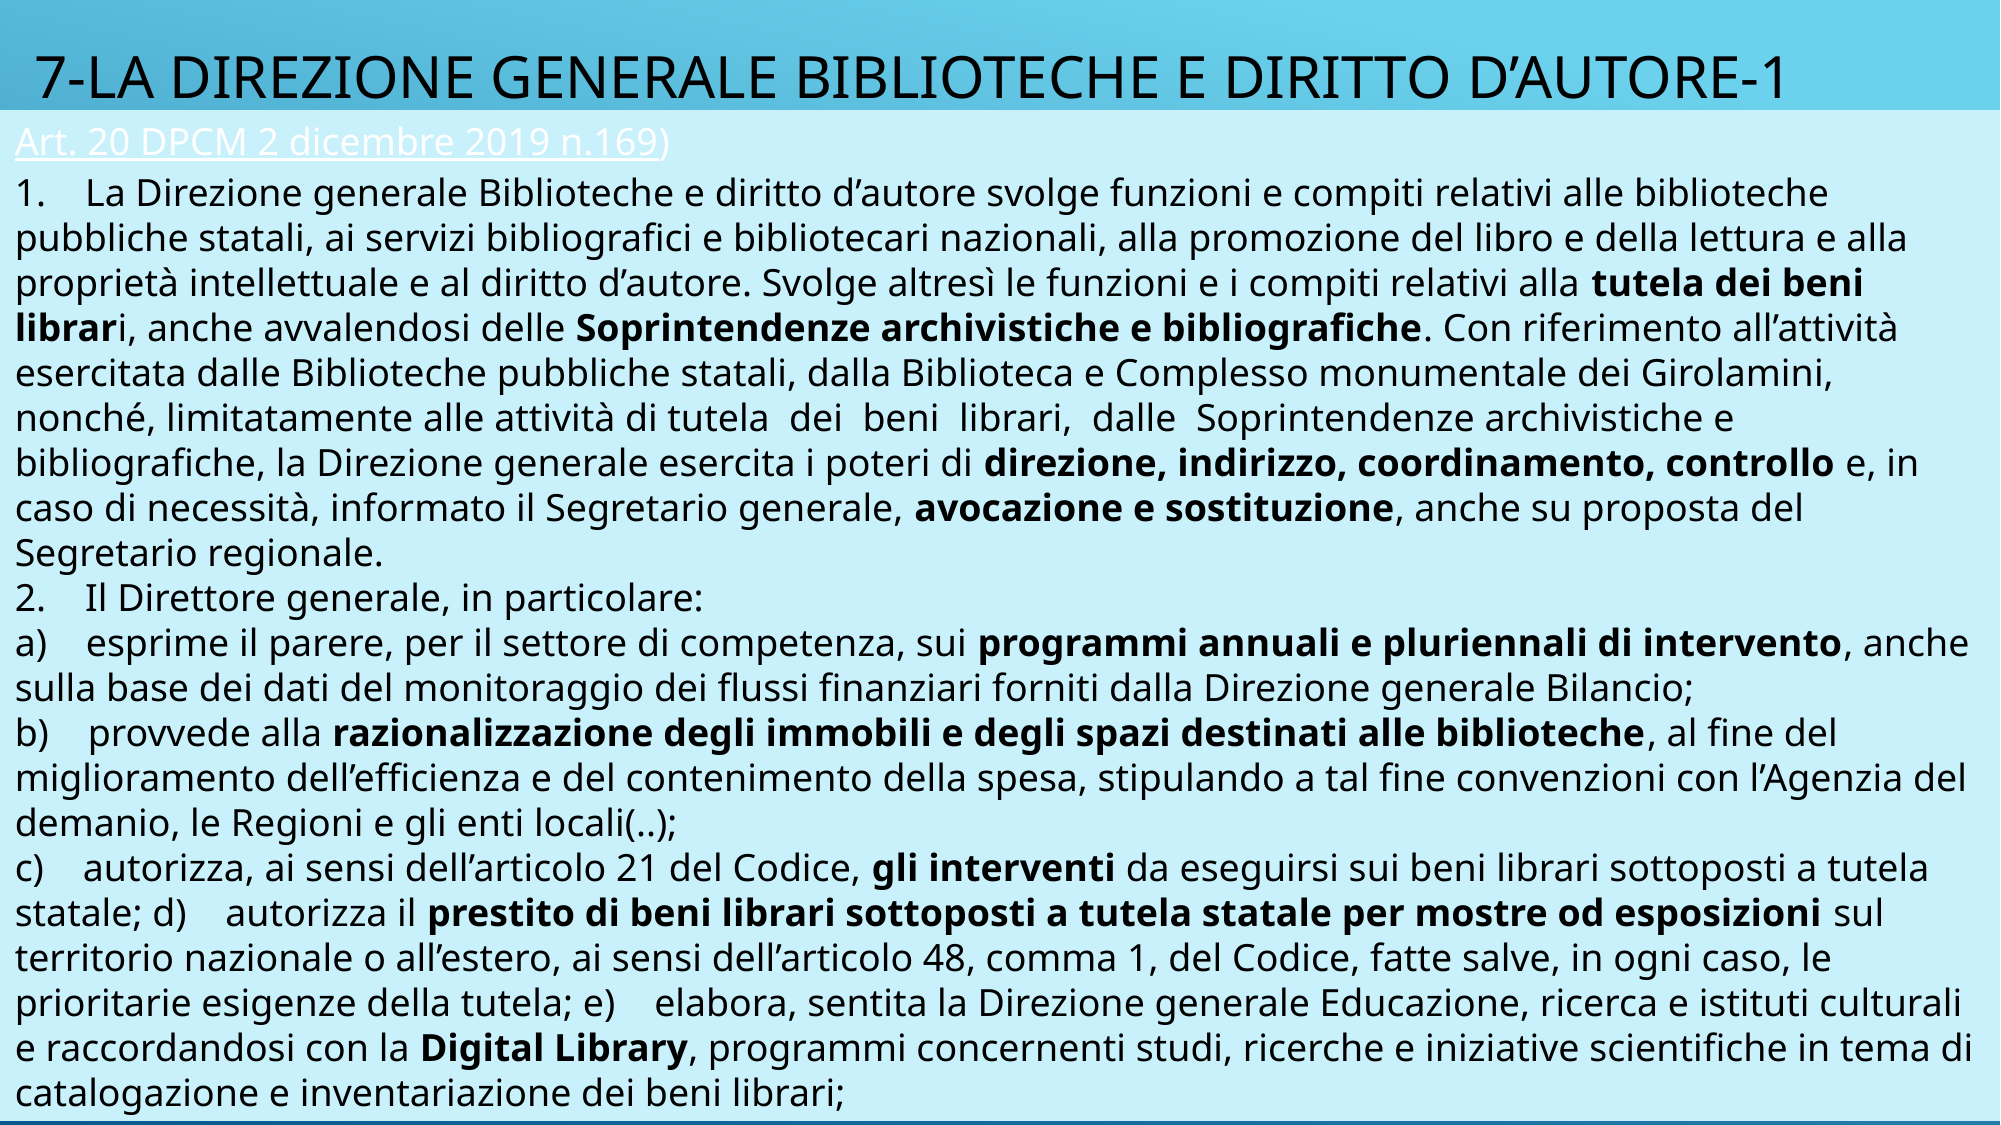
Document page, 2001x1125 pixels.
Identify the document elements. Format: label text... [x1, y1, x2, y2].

title 7-LA DIREZIONE GENERALE biblioteche e diritto d’autore-1 [0, 0, 2000, 110]
text_box Art. 20 DPCM 2 dicembre 2019 n.169) 1. La Direzione generale Biblioteche e diritto d’autore svolge funzioni e compiti relativi alle biblioteche pubbliche statali, ai servizi bibliografici e bibliotecari nazionali, alla promozione del libro e della lettura e alla proprietà intellettuale e al diritto d’autore. Svolge altresì le funzioni e i compiti relativi alla tutela dei beni librari, anche avvalendosi delle Soprintendenze archivistiche e bibliografiche. Con riferimento all’attività esercitata dalle Biblioteche pubbliche statali, dalla Biblioteca e Complesso monumentale dei Girolamini, nonché, limitatamente alle attività di tutela dei beni librari, dalle Soprintendenze archivistiche e bibliografiche, la Direzione generale esercita i poteri di direzione, indirizzo, coordinamento, controllo e, in caso di necessità, informato il Segretario generale, avocazione e sostituzione, anche su proposta del Segretario regionale. 2. Il Direttore generale, in particolare: a) esprime il parere, per il settore di competenza, sui programmi annuali e pluriennali di intervento, anche sulla base dei dati del monitoraggio dei flussi finanziari forniti dalla Direzione generale Bilancio; b) provvede alla razionalizzazione degli immobili e degli spazi destinati alle biblioteche, al fine del miglioramento dell’efficienza e del contenimento della spesa, stipulando a tal fine convenzioni con l’Agenzia del demanio, le Regioni e gli enti locali(..); c) autorizza, ai sensi dell’articolo 21 del Codice, gli interventi da eseguirsi sui beni librari sottoposti a tutela statale; d) autorizza il prestito di beni librari sottoposti a tutela statale per mostre od esposizioni sul territorio nazionale o all’estero, ai sensi dell’articolo 48, comma 1, del Codice, fatte salve, in ogni caso, le prioritarie esigenze della tutela; e) elabora, sentita la Direzione generale Educazione, ricerca e istituti culturali e raccordandosi con la Digital Library, programmi concernenti studi, ricerche e iniziative scientifiche in tema di catalogazione e inventariazione dei beni librari; [0, 110, 2000, 1121]
